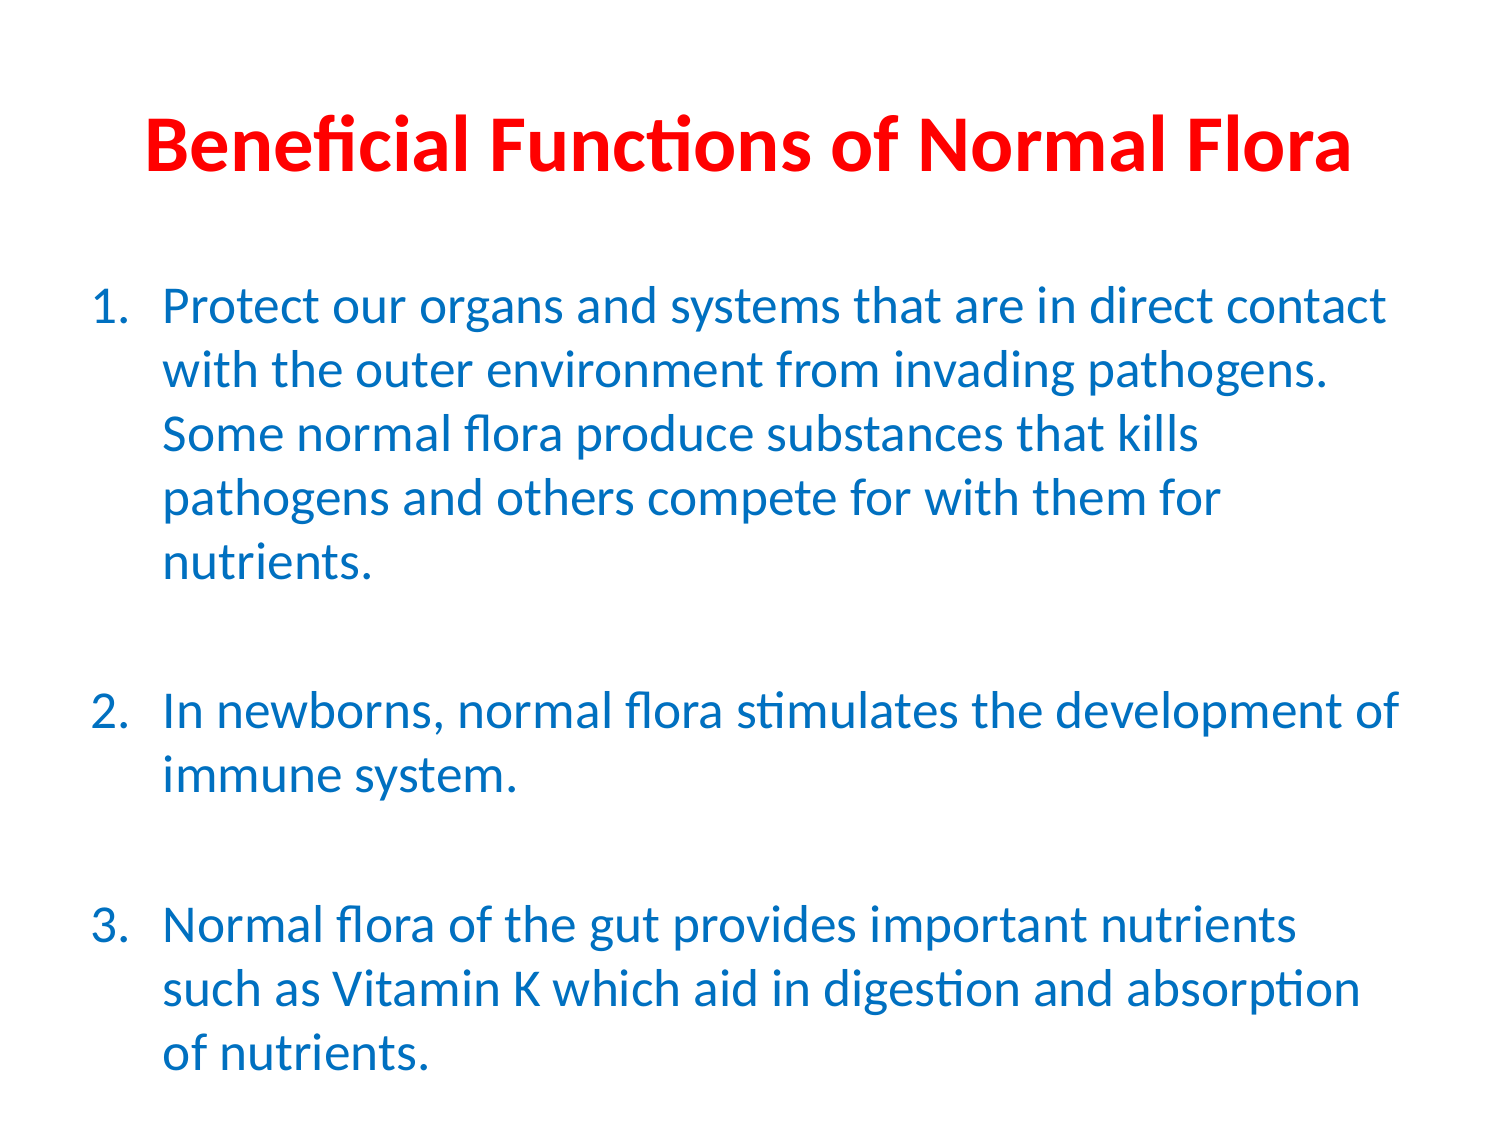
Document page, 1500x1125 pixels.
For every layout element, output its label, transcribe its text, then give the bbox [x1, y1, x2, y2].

title Beneficial Functions of Normal Flora [75, 45, 1425, 233]
list Protect our organs and systems that are in direct contact with the outer environment from invading pathogens. Some normal flora produce substances that kills pathogens and others compete for with them for nutrients. In newborns, normal flora stimulates the development of immune system. Normal flora of the gut provides important nutrients such as Vitamin K which aid in digestion and absorption of nutrients. [75, 262, 1425, 1090]
